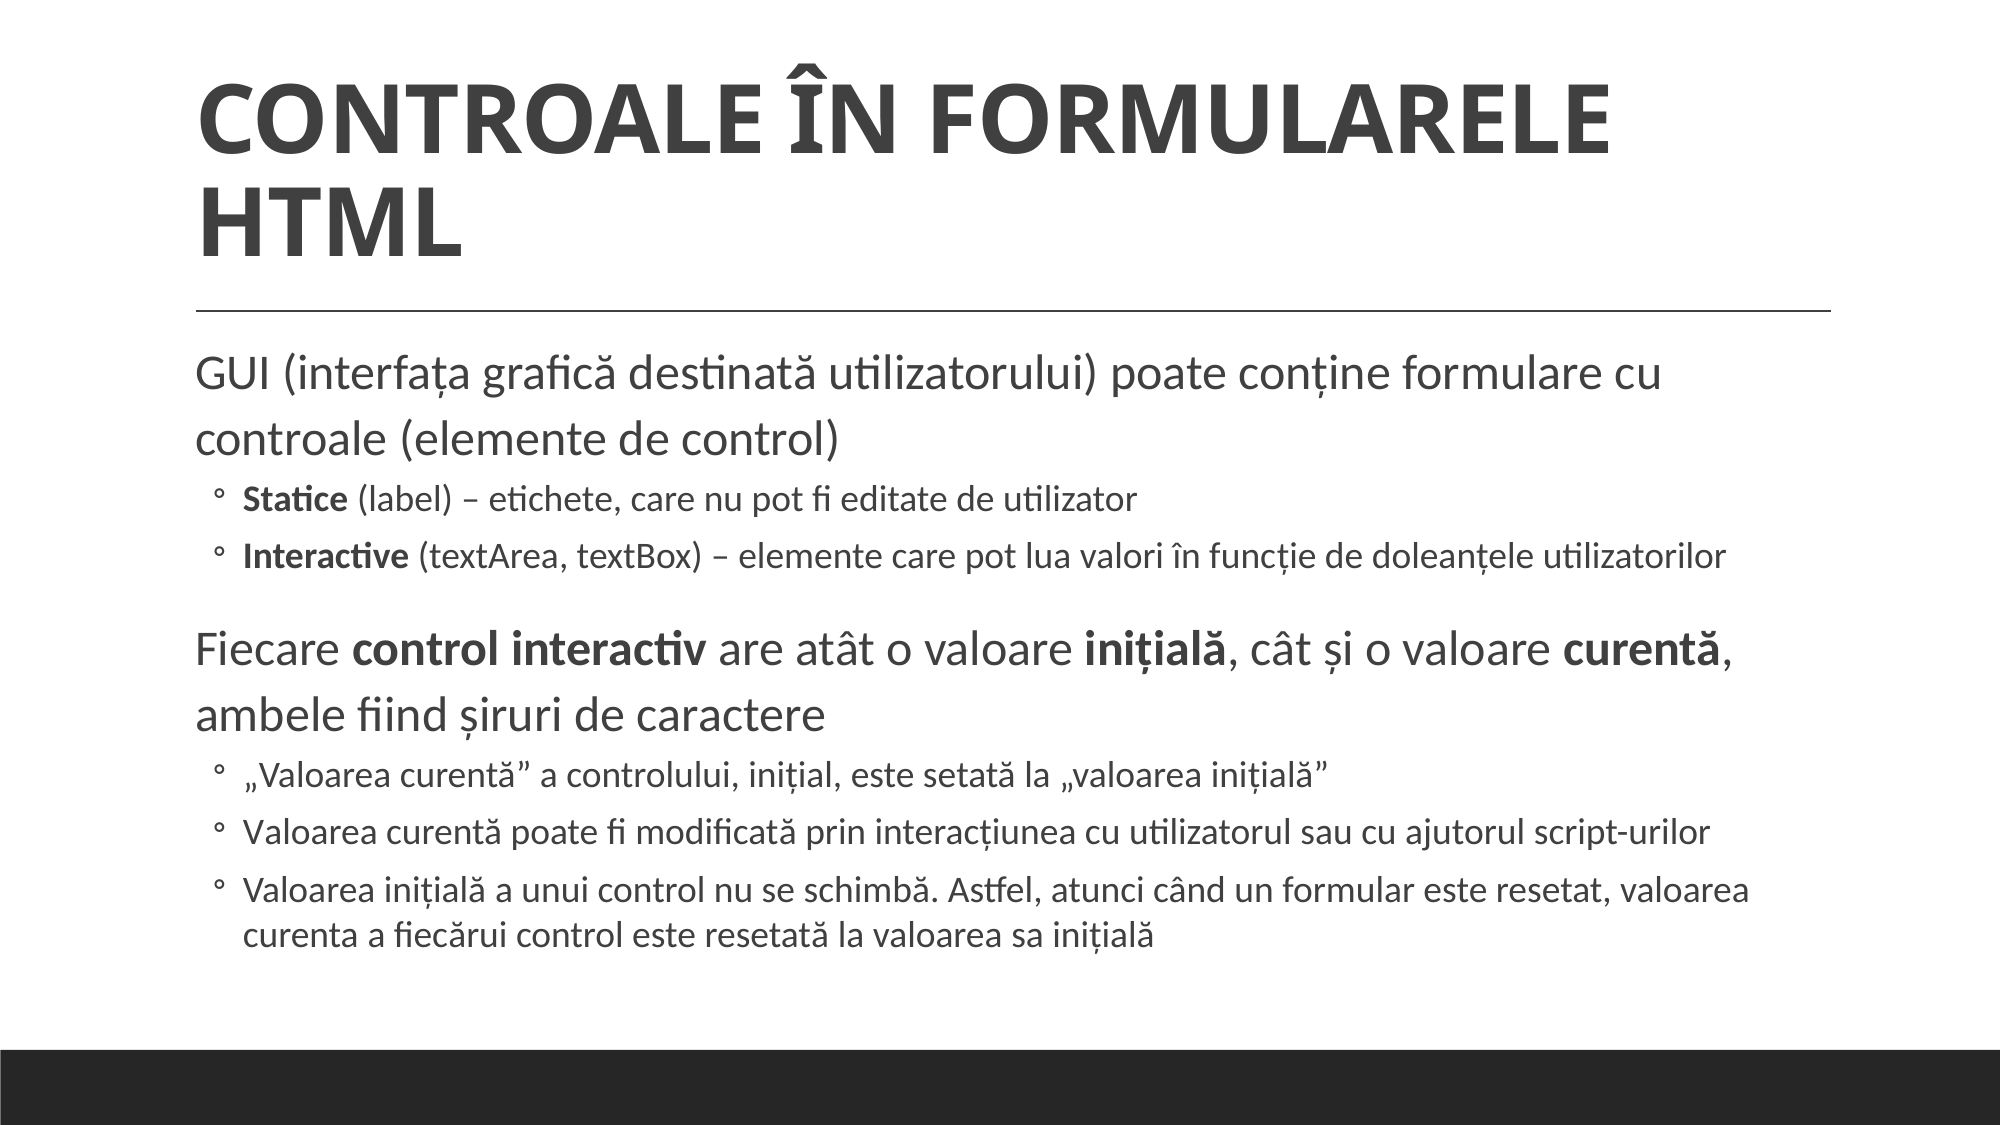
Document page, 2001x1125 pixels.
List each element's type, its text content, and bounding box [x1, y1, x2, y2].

title CONTROALE ÎN FORMULARELE HTML [180, 47, 1830, 285]
list GUI (interfaţa grafică destinată utilizatorului) poate conţine formulare cu controale (elemente de control) Statice (label) – etichete, care nu pot fi editate de utilizator Interactive (textArea, textBox) – elemente care pot lua valori în funcţie de doleanţele utilizatorilor Fiecare control interactiv are atât o valoare inițială, cât și o valoare curentă, ambele fiind șiruri de caractere „Valoarea curentă” a controlului, iniţial, este setată la „valoarea iniţială” Valoarea curentă poate fi modificată prin interacțiunea cu utilizatorul sau cu ajutorul script-urilor Valoarea inițială a unui control nu se schimbă. Astfel, atunci când un formular este resetat, valoarea curenta a fiecărui control este resetată la valoarea sa inițială [180, 325, 1863, 1023]
